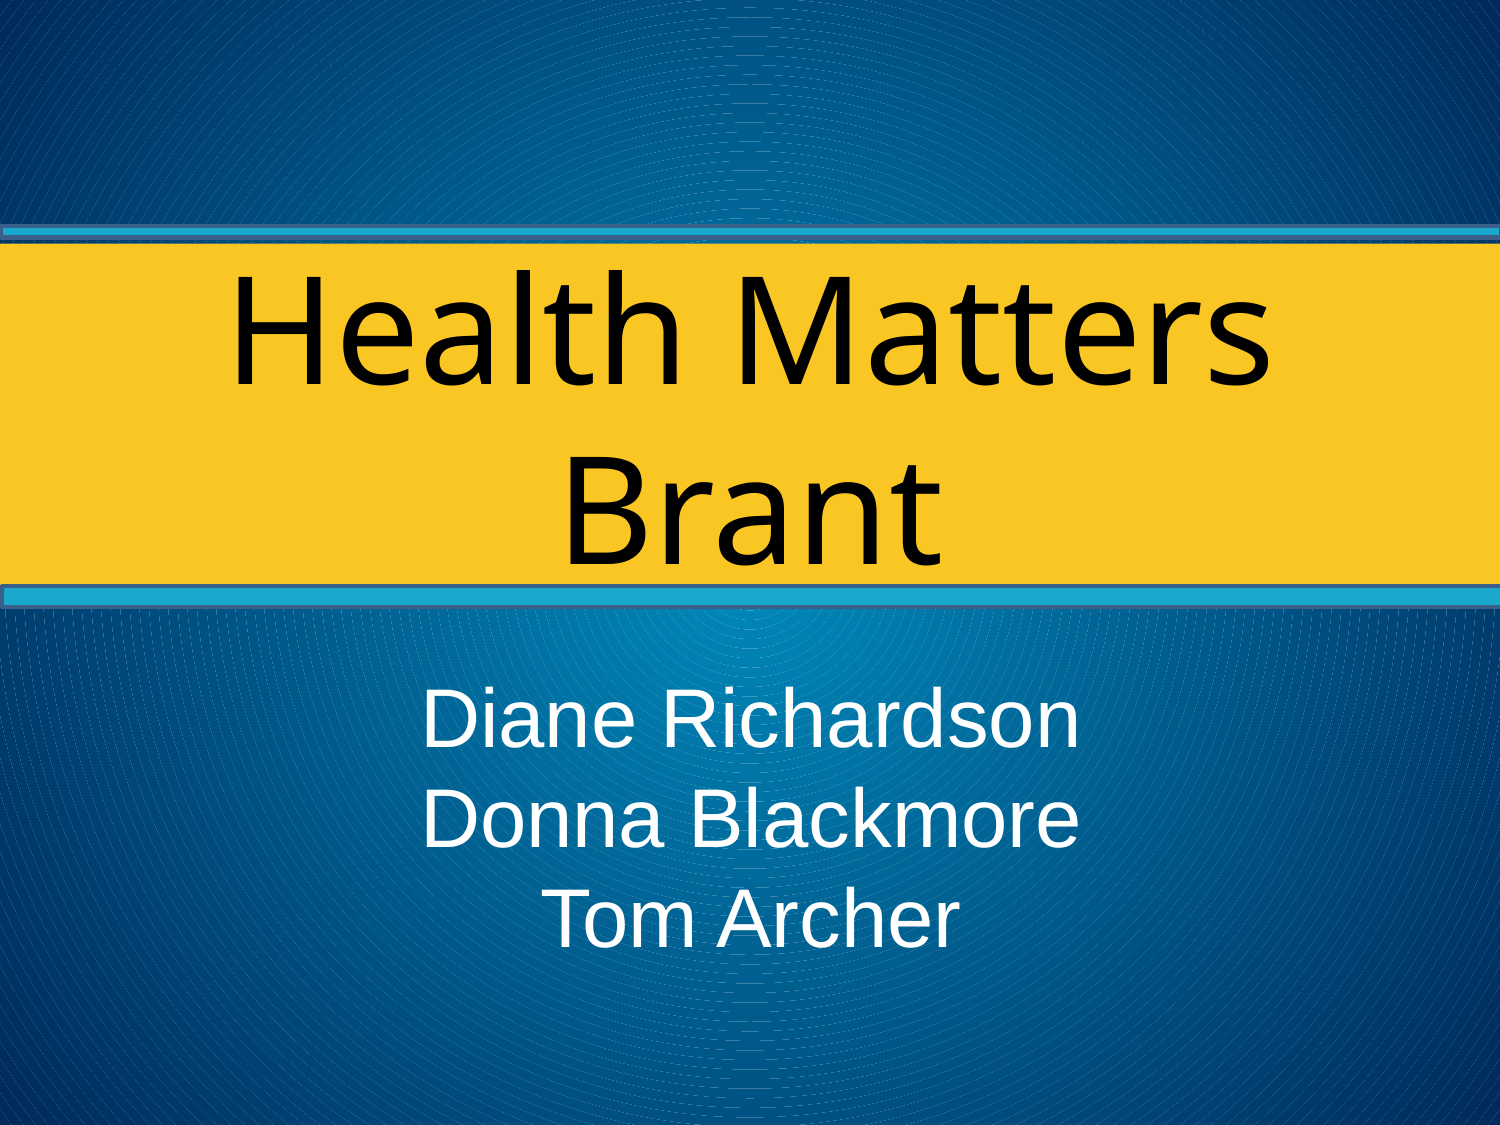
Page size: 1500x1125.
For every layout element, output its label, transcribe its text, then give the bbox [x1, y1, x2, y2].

text_box [0, 584, 1500, 609]
text_box [0, 224, 1500, 240]
title Health Matters Brant [0, 243, 1500, 584]
text_box Diane Richardson Donna Blackmore Tom Archer [313, 656, 1188, 972]
